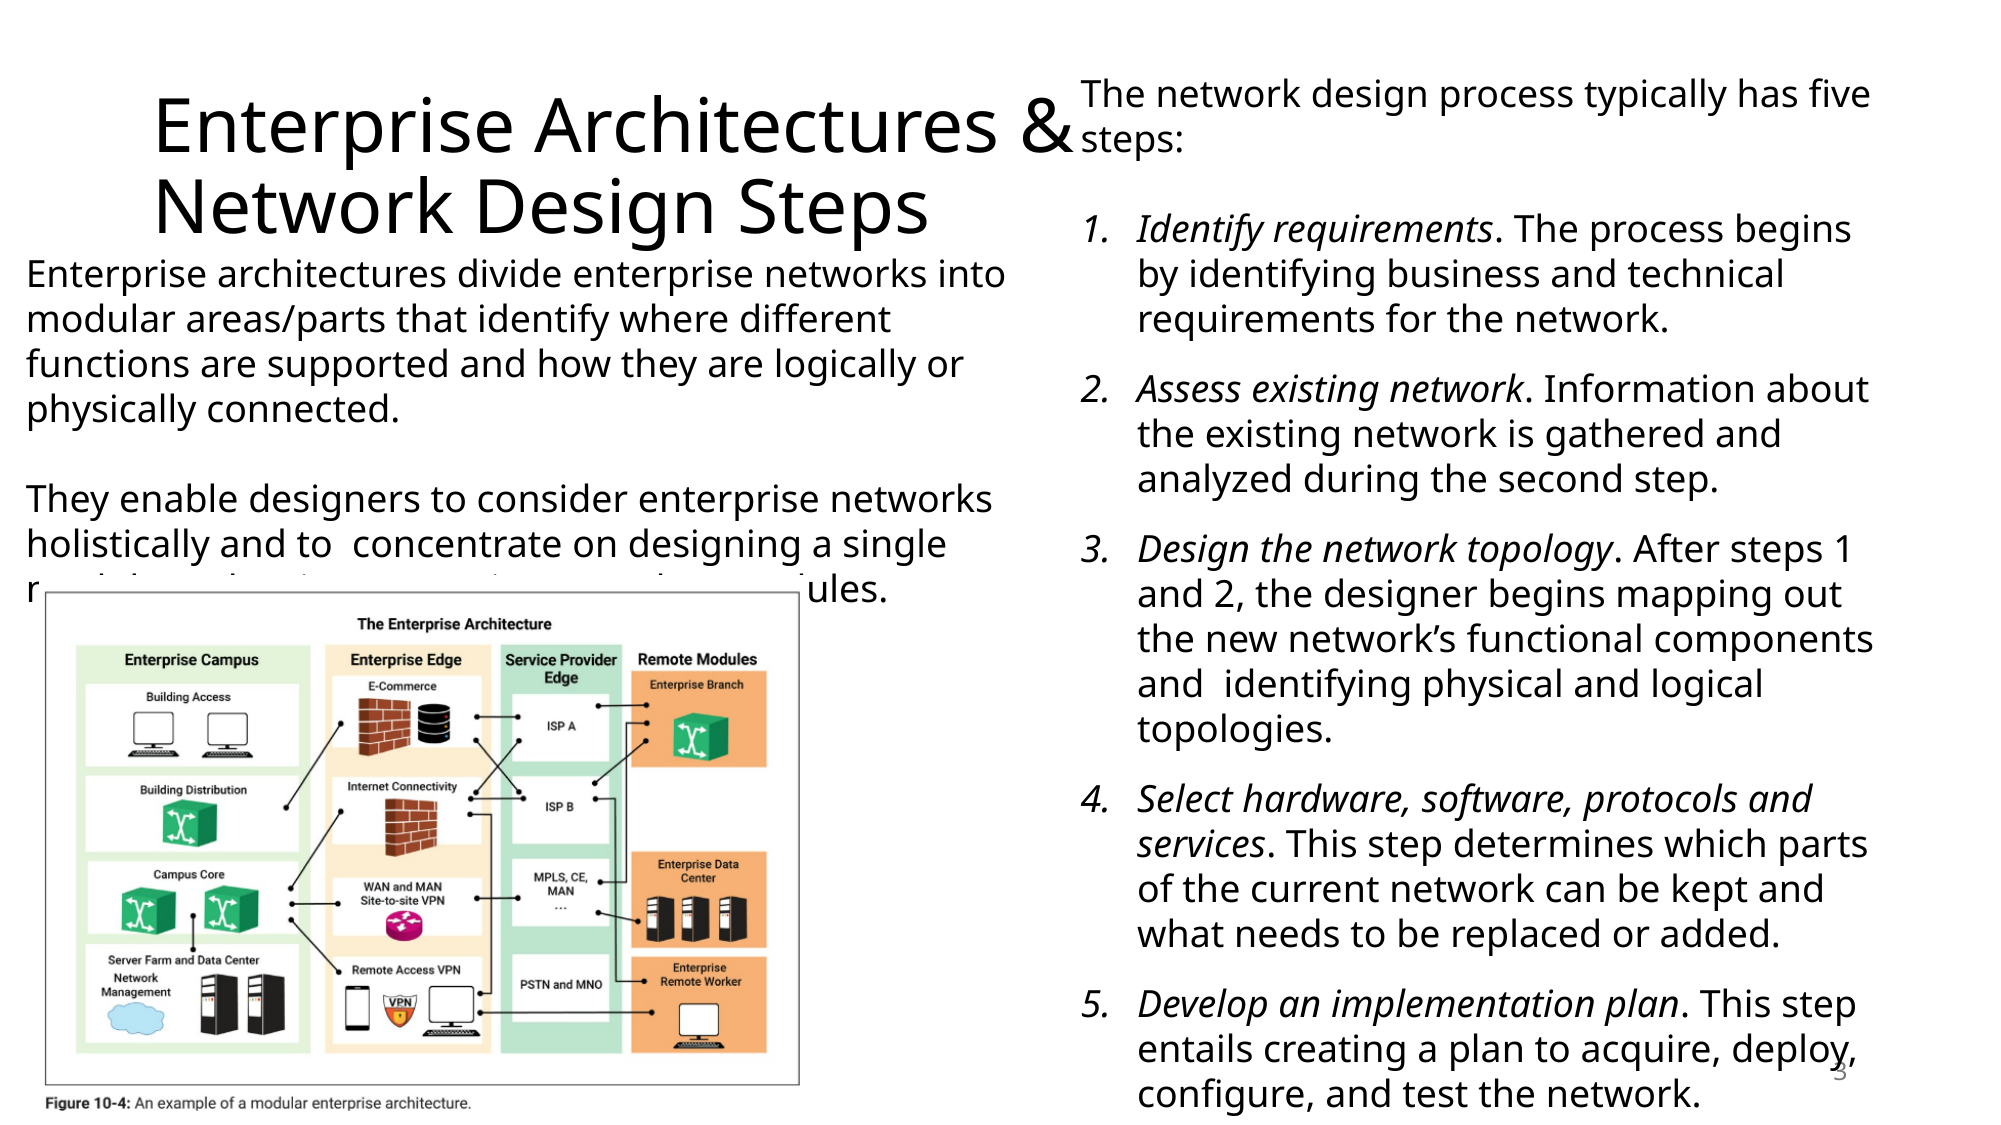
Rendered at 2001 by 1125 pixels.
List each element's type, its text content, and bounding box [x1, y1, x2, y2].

title Enterprise Architectures & Network Design Steps [137, 59, 1863, 278]
picture [38, 574, 804, 1111]
text_box The network design process typically has five steps: Identify requirements. The process begins by identifying business and technical requirements for the network. Assess existing network. Information about the existing network is gathered and analyzed during the second step. Design the network topology. After steps 1 and 2, the designer begins mapping out the new network’s functional components and identifying physical and logical topologies. Select hardware, software, protocols and services. This step determines which parts of the current network can be kept and what needs to be replaced or added. Develop an implementation plan. This step entails creating a plan to acquire, deploy, configure, and test the network. [1065, 62, 1906, 1123]
text_box Enterprise architectures divide enterprise networks into modular areas/parts that identify where different functions are supported and how they are logically or physically connected. They enable designers to consider enterprise networks holistically and to concentrate on designing a single module and/or its connections to other modules. [10, 242, 1054, 617]
